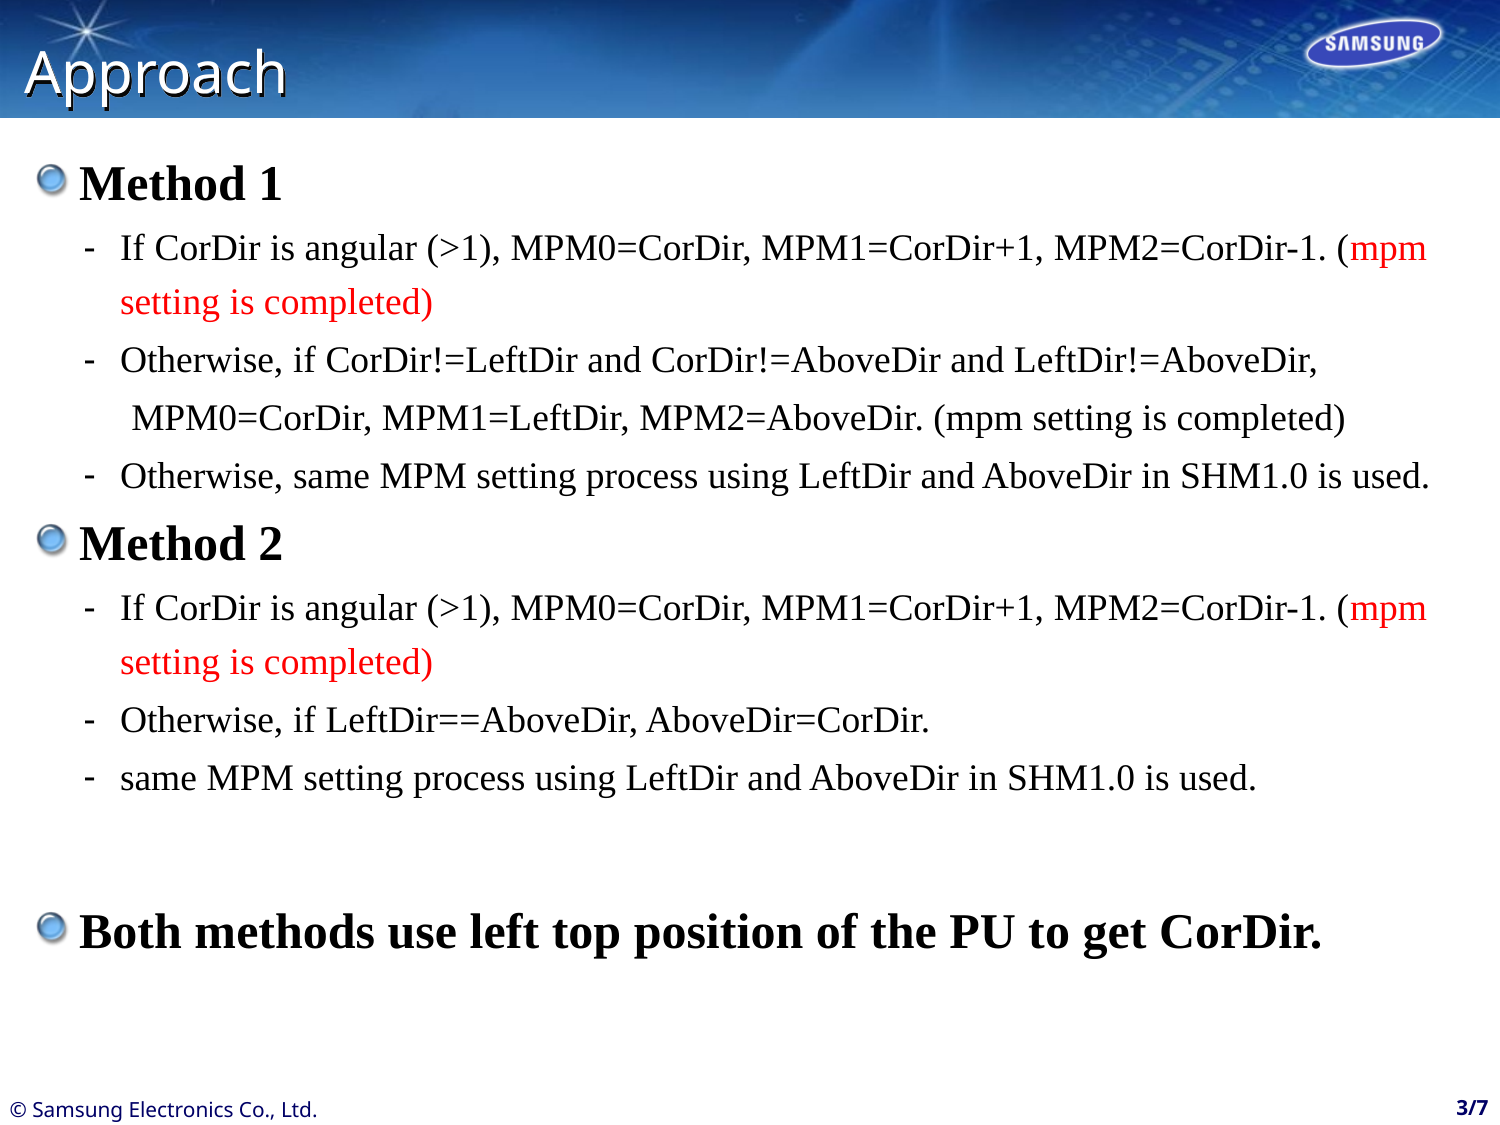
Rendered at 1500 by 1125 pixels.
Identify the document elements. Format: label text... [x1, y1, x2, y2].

picture [35, 523, 70, 559]
title Approach [9, 40, 1117, 114]
picture [35, 911, 70, 947]
picture [0, 0, 1500, 118]
list Method 1 If CorDir is angular (>1), MPM0=CorDir, MPM1=CorDir+1, MPM2=CorDir-1. (mpm setting is completed) Otherwise, if CorDir!=LeftDir and CorDir!=AboveDir and LeftDir!=AboveDir, MPM0=CorDir, MPM1=LeftDir, MPM2=AboveDir. (mpm setting is completed) Otherwise, same MPM setting process using LeftDir and AboveDir in SHM1.0 is used. Method 2 If CorDir is angular (>1), MPM0=CorDir, MPM1=CorDir+1, MPM2=CorDir-1. (mpm setting is completed) Otherwise, if LeftDir==AboveDir, AboveDir=CorDir. same MPM setting process using LeftDir and AboveDir in SHM1.0 is used. Both methods use left top position of the PU to get CorDir. [20, 127, 1466, 965]
picture [35, 163, 70, 199]
